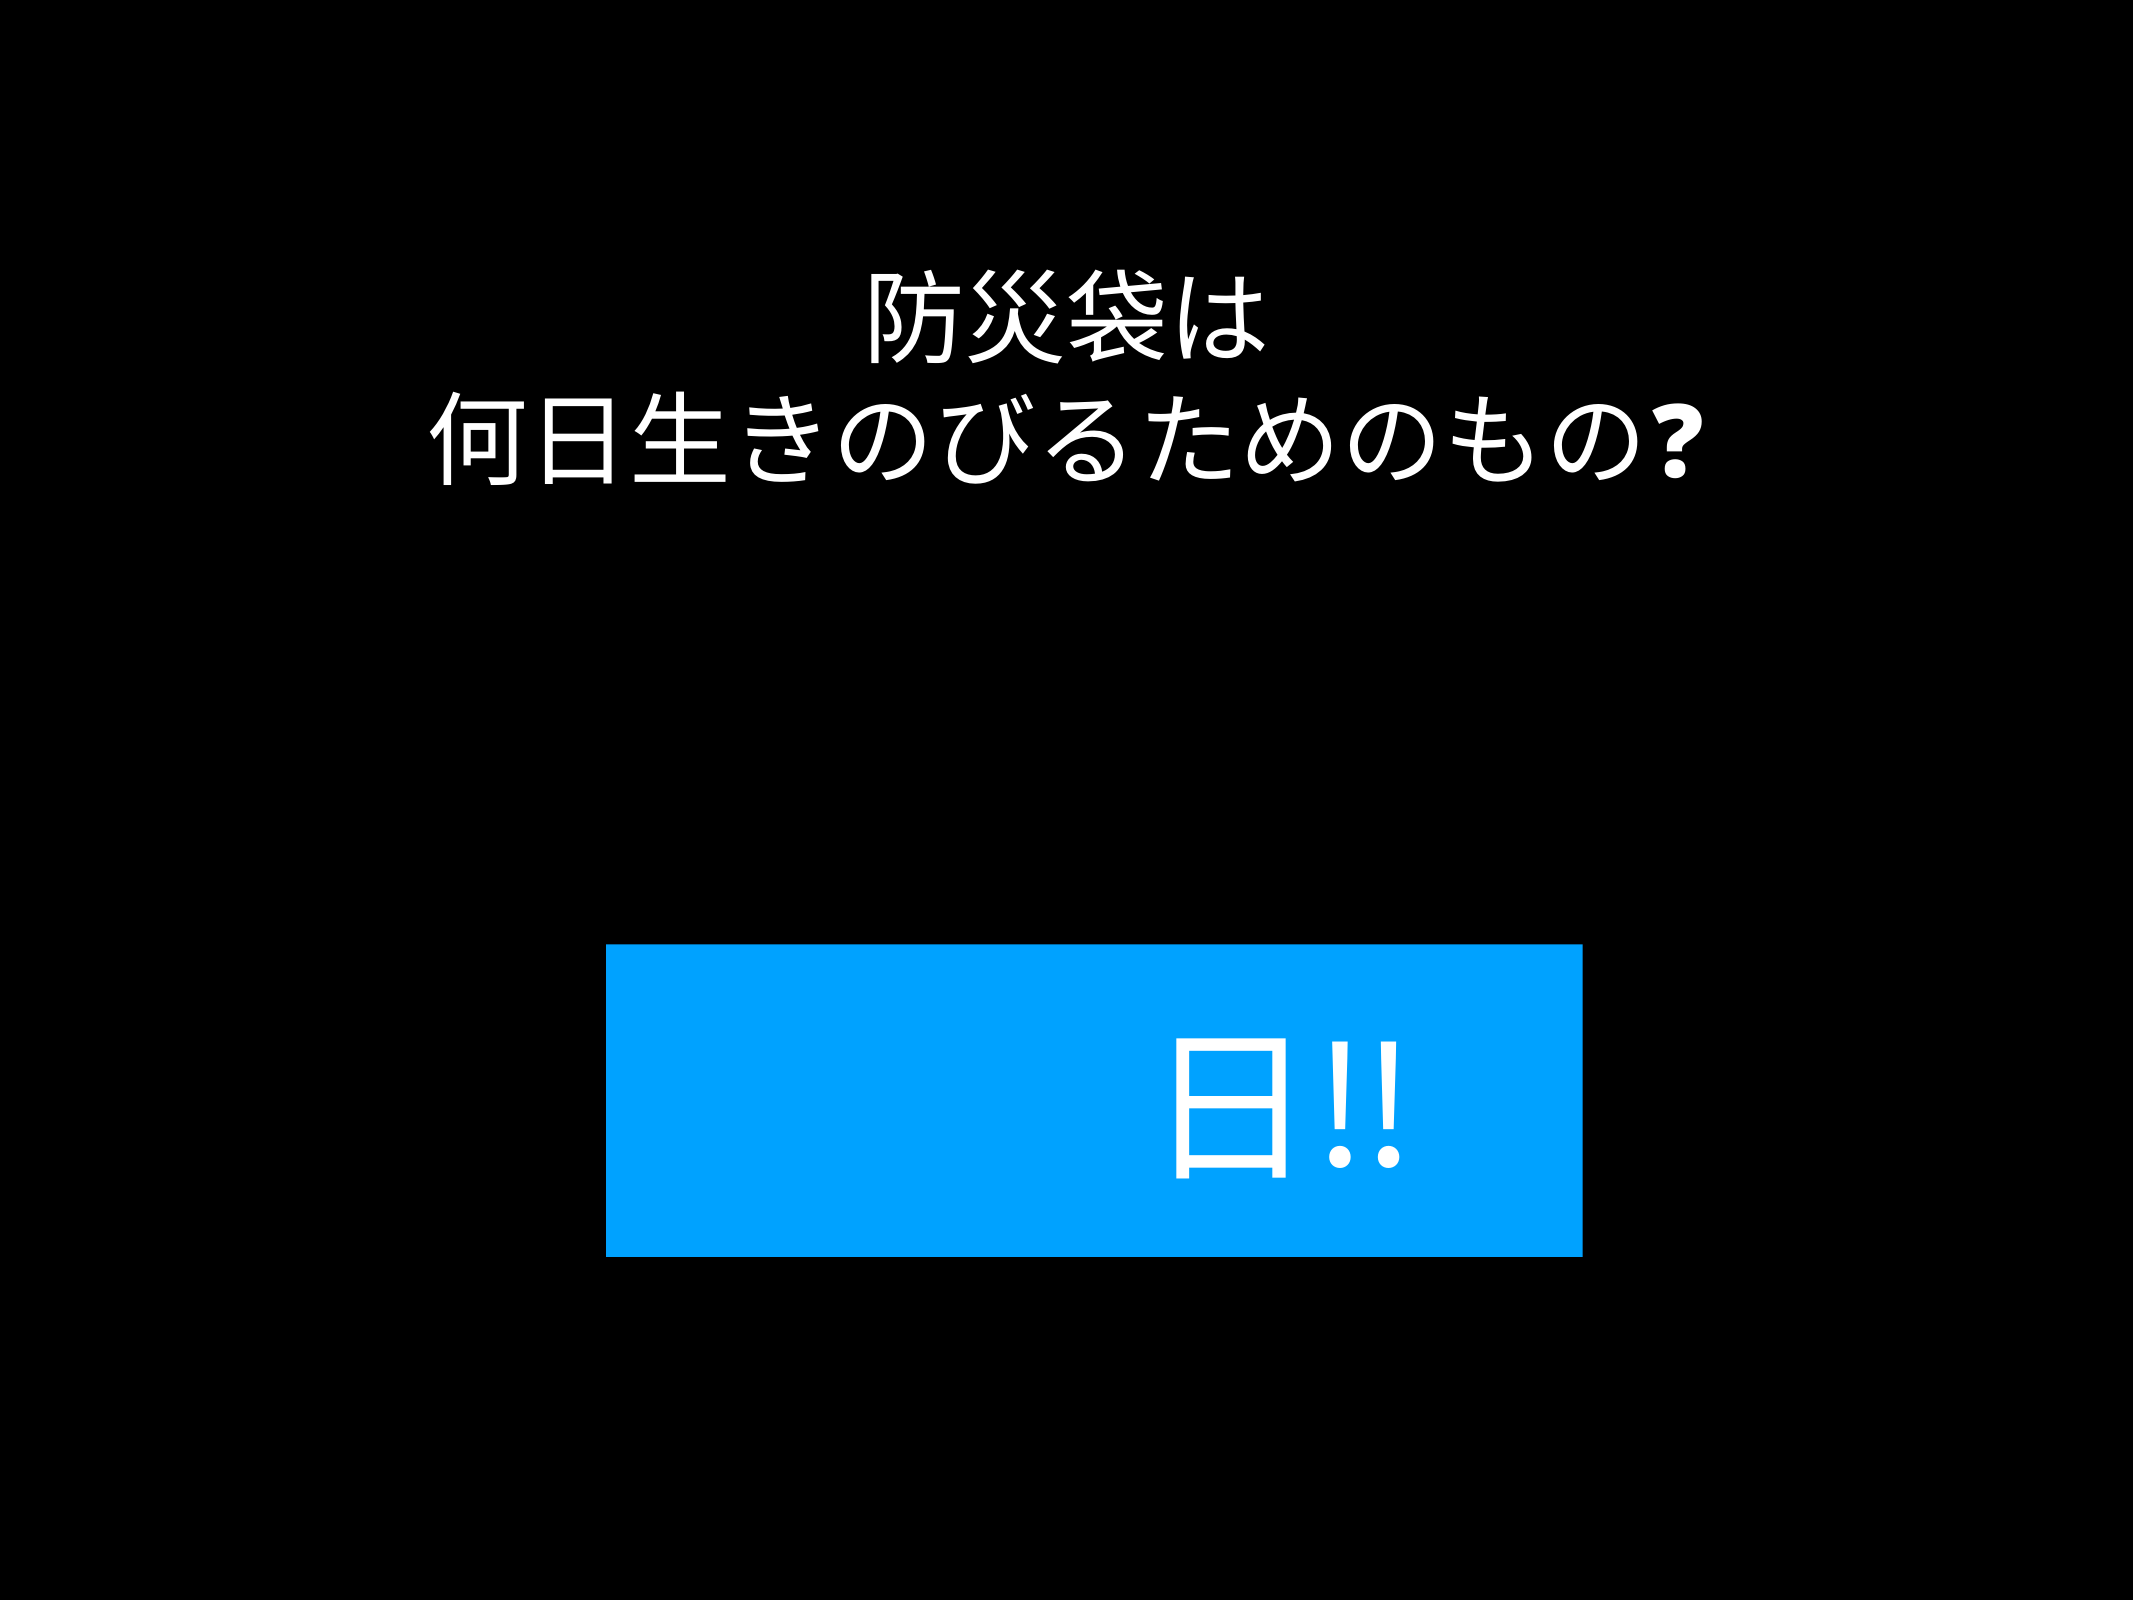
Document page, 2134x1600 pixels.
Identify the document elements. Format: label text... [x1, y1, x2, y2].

text_box 日‼️ [606, 944, 1583, 1257]
title 防災袋は 何日生きのびるためのもの❓ [155, 198, 1978, 554]
